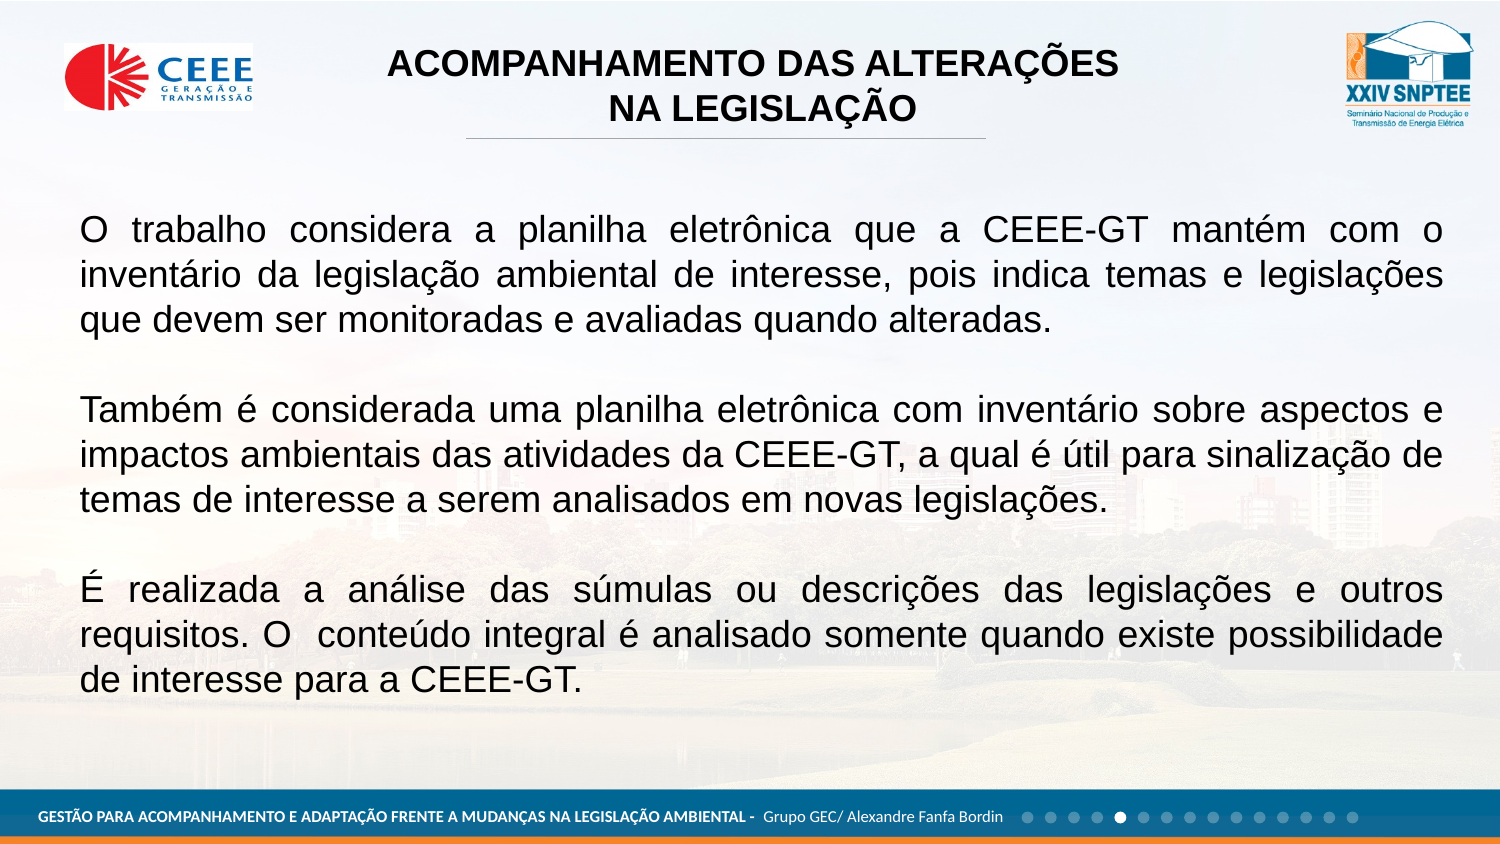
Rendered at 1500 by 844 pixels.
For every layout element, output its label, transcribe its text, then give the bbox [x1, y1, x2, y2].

picture [0, 1, 1500, 789]
text_box [1112, 809, 1129, 826]
text_box O trabalho considera a planilha eletrônica que a CEEE-GT mantém com o inventário da legislação ambiental de interesse, pois indica temas e legislações que devem ser monitoradas e avaliadas quando alteradas. Também é considerada uma planilha eletrônica com inventário sobre aspectos e impactos ambientais das atividades da CEEE-GT, a qual é útil para sinalização de temas de interesse a serem analisados em novas legislações. É realizada a análise das súmulas ou descrições das legislações e outros requisitos. O conteúdo integral é analisado somente quando existe possibilidade de interesse para a CEEE-GT. [64, 197, 1459, 753]
text_box ACOMPANHAMENTO DAS ALTERAÇÕES NA LEGISLAÇÃO [371, 32, 1144, 137]
picture [0, 812, 1500, 844]
